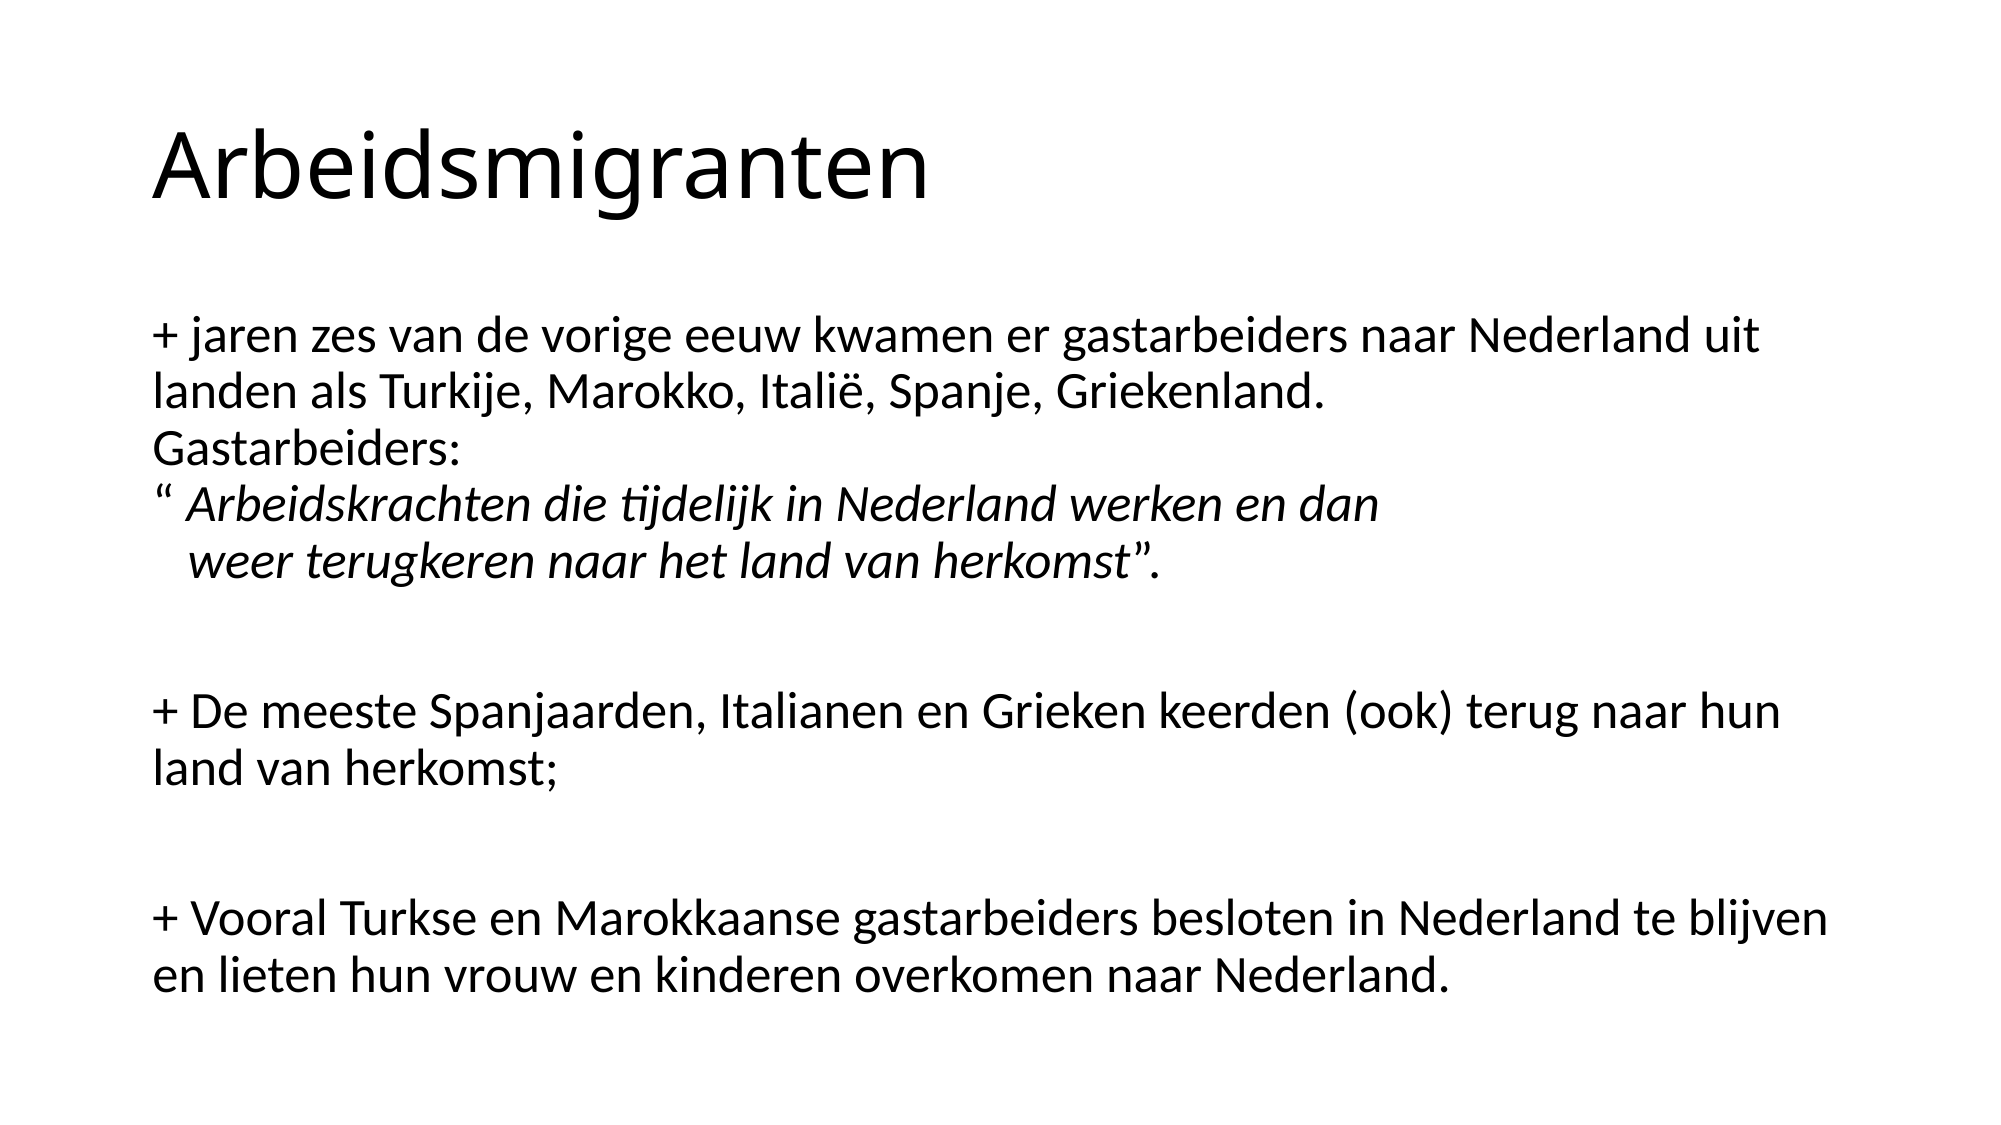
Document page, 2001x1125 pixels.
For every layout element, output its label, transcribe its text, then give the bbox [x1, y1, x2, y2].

list + jaren zes van de vorige eeuw kwamen er gastarbeiders naar Nederland uit landen als Turkije, Marokko, Italië, Spanje, Griekenland. Gastarbeiders: “ Arbeidskrachten die tijdelijk in Nederland werken en dan weer terugkeren naar het land van herkomst”. + De meeste Spanjaarden, Italianen en Grieken keerden (ook) terug naar hun land van herkomst; + Vooral Turkse en Marokkaanse gastarbeiders besloten in Nederland te blijven en lieten hun vrouw en kinderen overkomen naar Nederland. [137, 299, 1863, 1014]
title Arbeidsmigranten [137, 59, 1863, 278]
